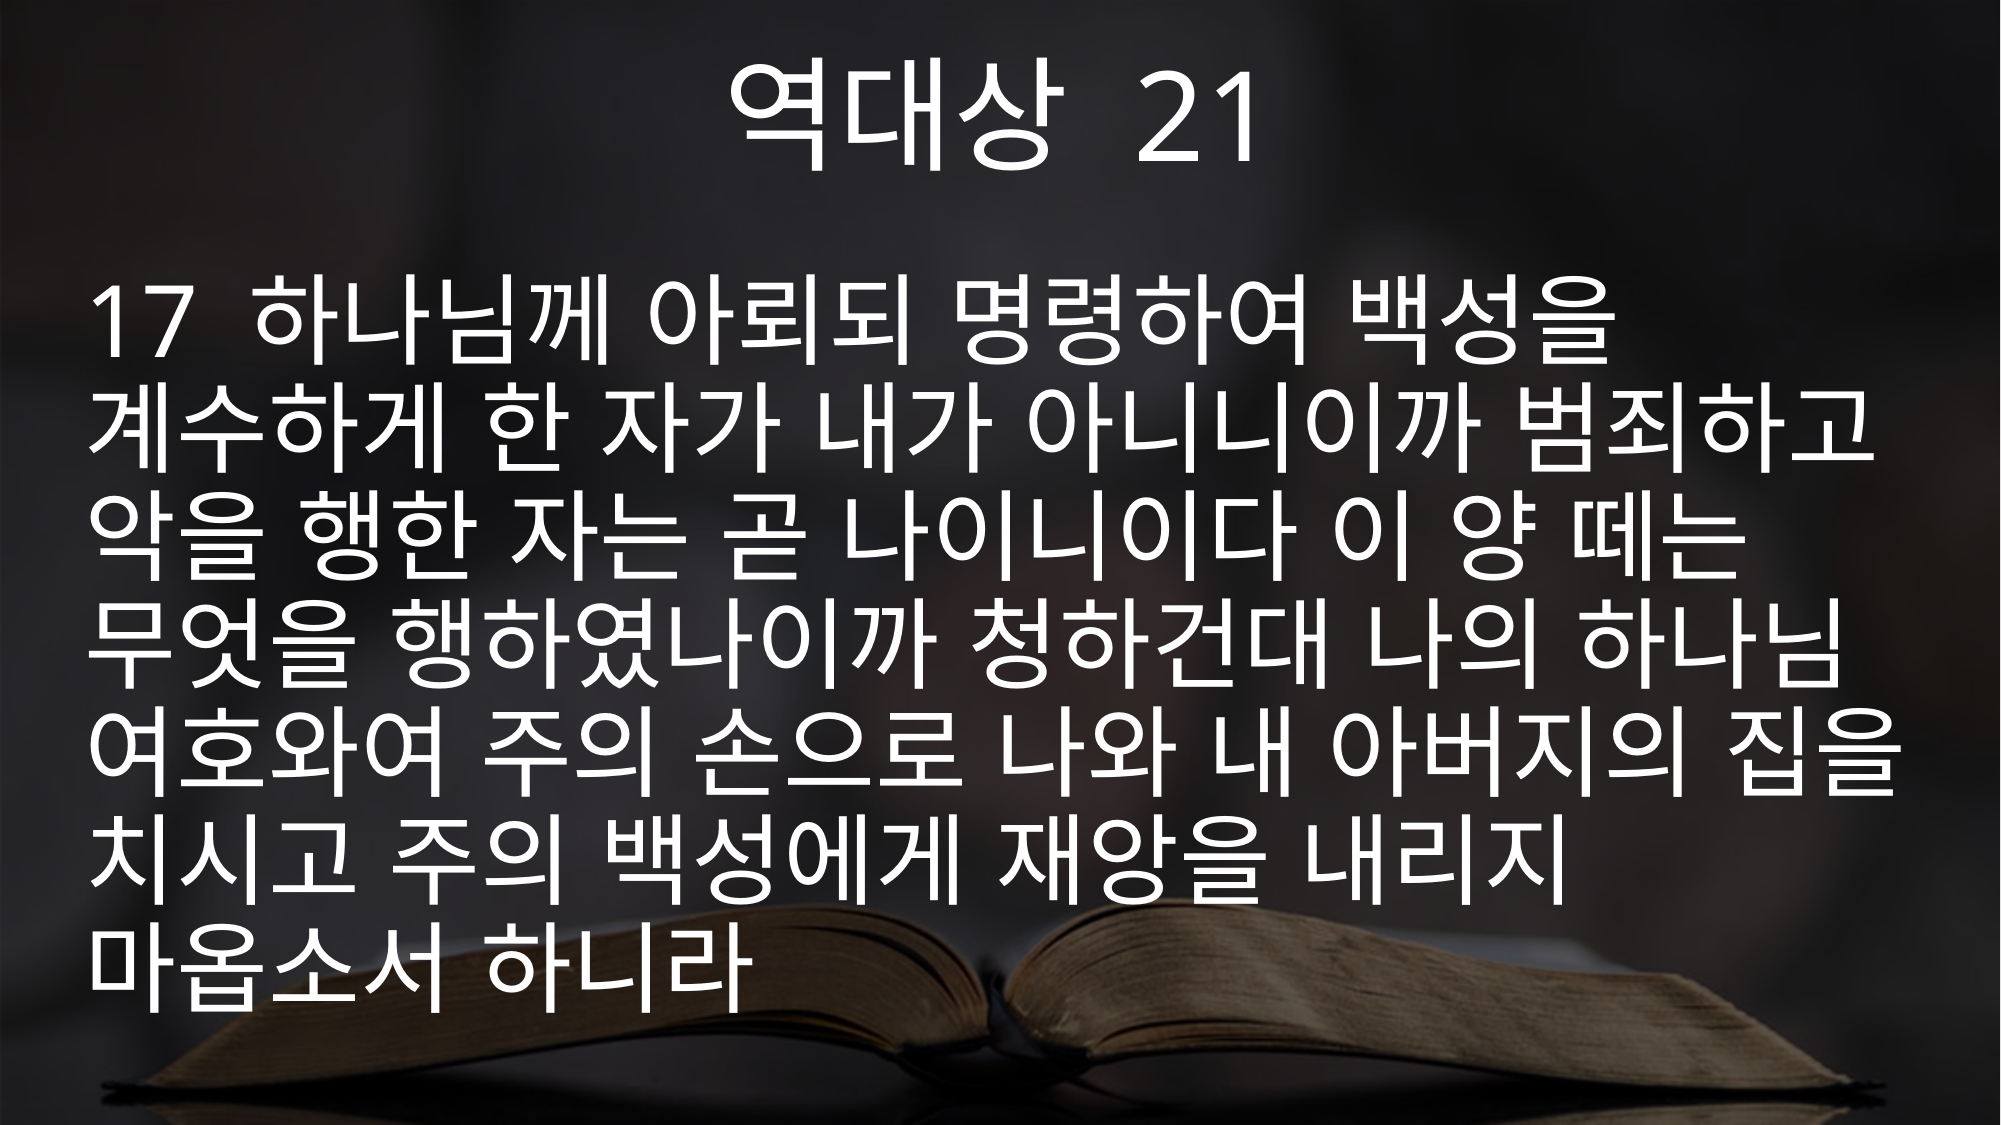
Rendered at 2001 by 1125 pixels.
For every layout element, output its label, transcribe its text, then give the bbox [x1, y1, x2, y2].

picture [0, 0, 2001, 1125]
list 17 하나님께 아뢰되 명령하여 백성을 계수하게 한 자가 내가 아니니이까 범죄하고 악을 행한 자는 곧 나이니이다 이 양 떼는 무엇을 행하였나이까 청하건대 나의 하나님 여호와여 주의 손으로 나와 내 아버지의 집을 치시고 주의 백성에게 재앙을 내리지 마옵소서 하니라 [69, 263, 1953, 423]
footer 역대상 21 [0, 32, 2000, 192]
